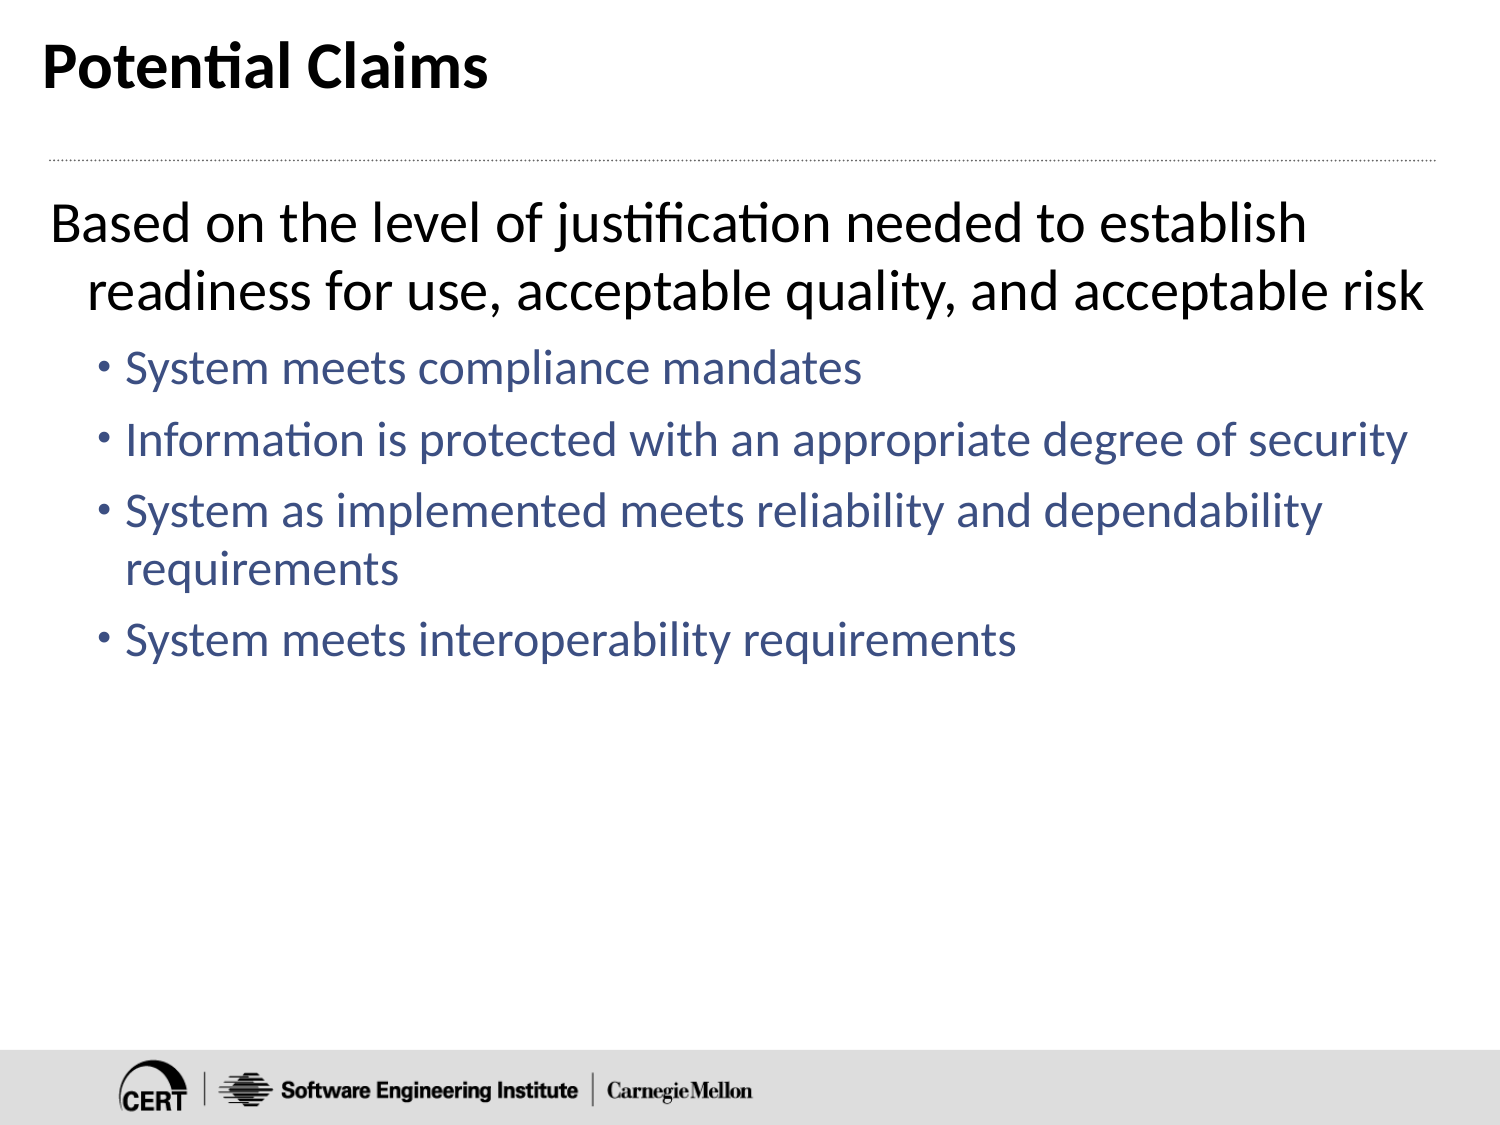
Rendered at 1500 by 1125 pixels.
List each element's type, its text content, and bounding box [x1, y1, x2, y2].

title Potential Claims [42, 37, 1434, 155]
list Based on the level of justification needed to establish readiness for use, acceptable quality, and acceptable risk System meets compliance mandates Information is protected with an appropriate degree of security System as implemented meets reliability and dependability requirements System meets interoperability requirements [49, 187, 1438, 1001]
picture [102, 1056, 765, 1117]
